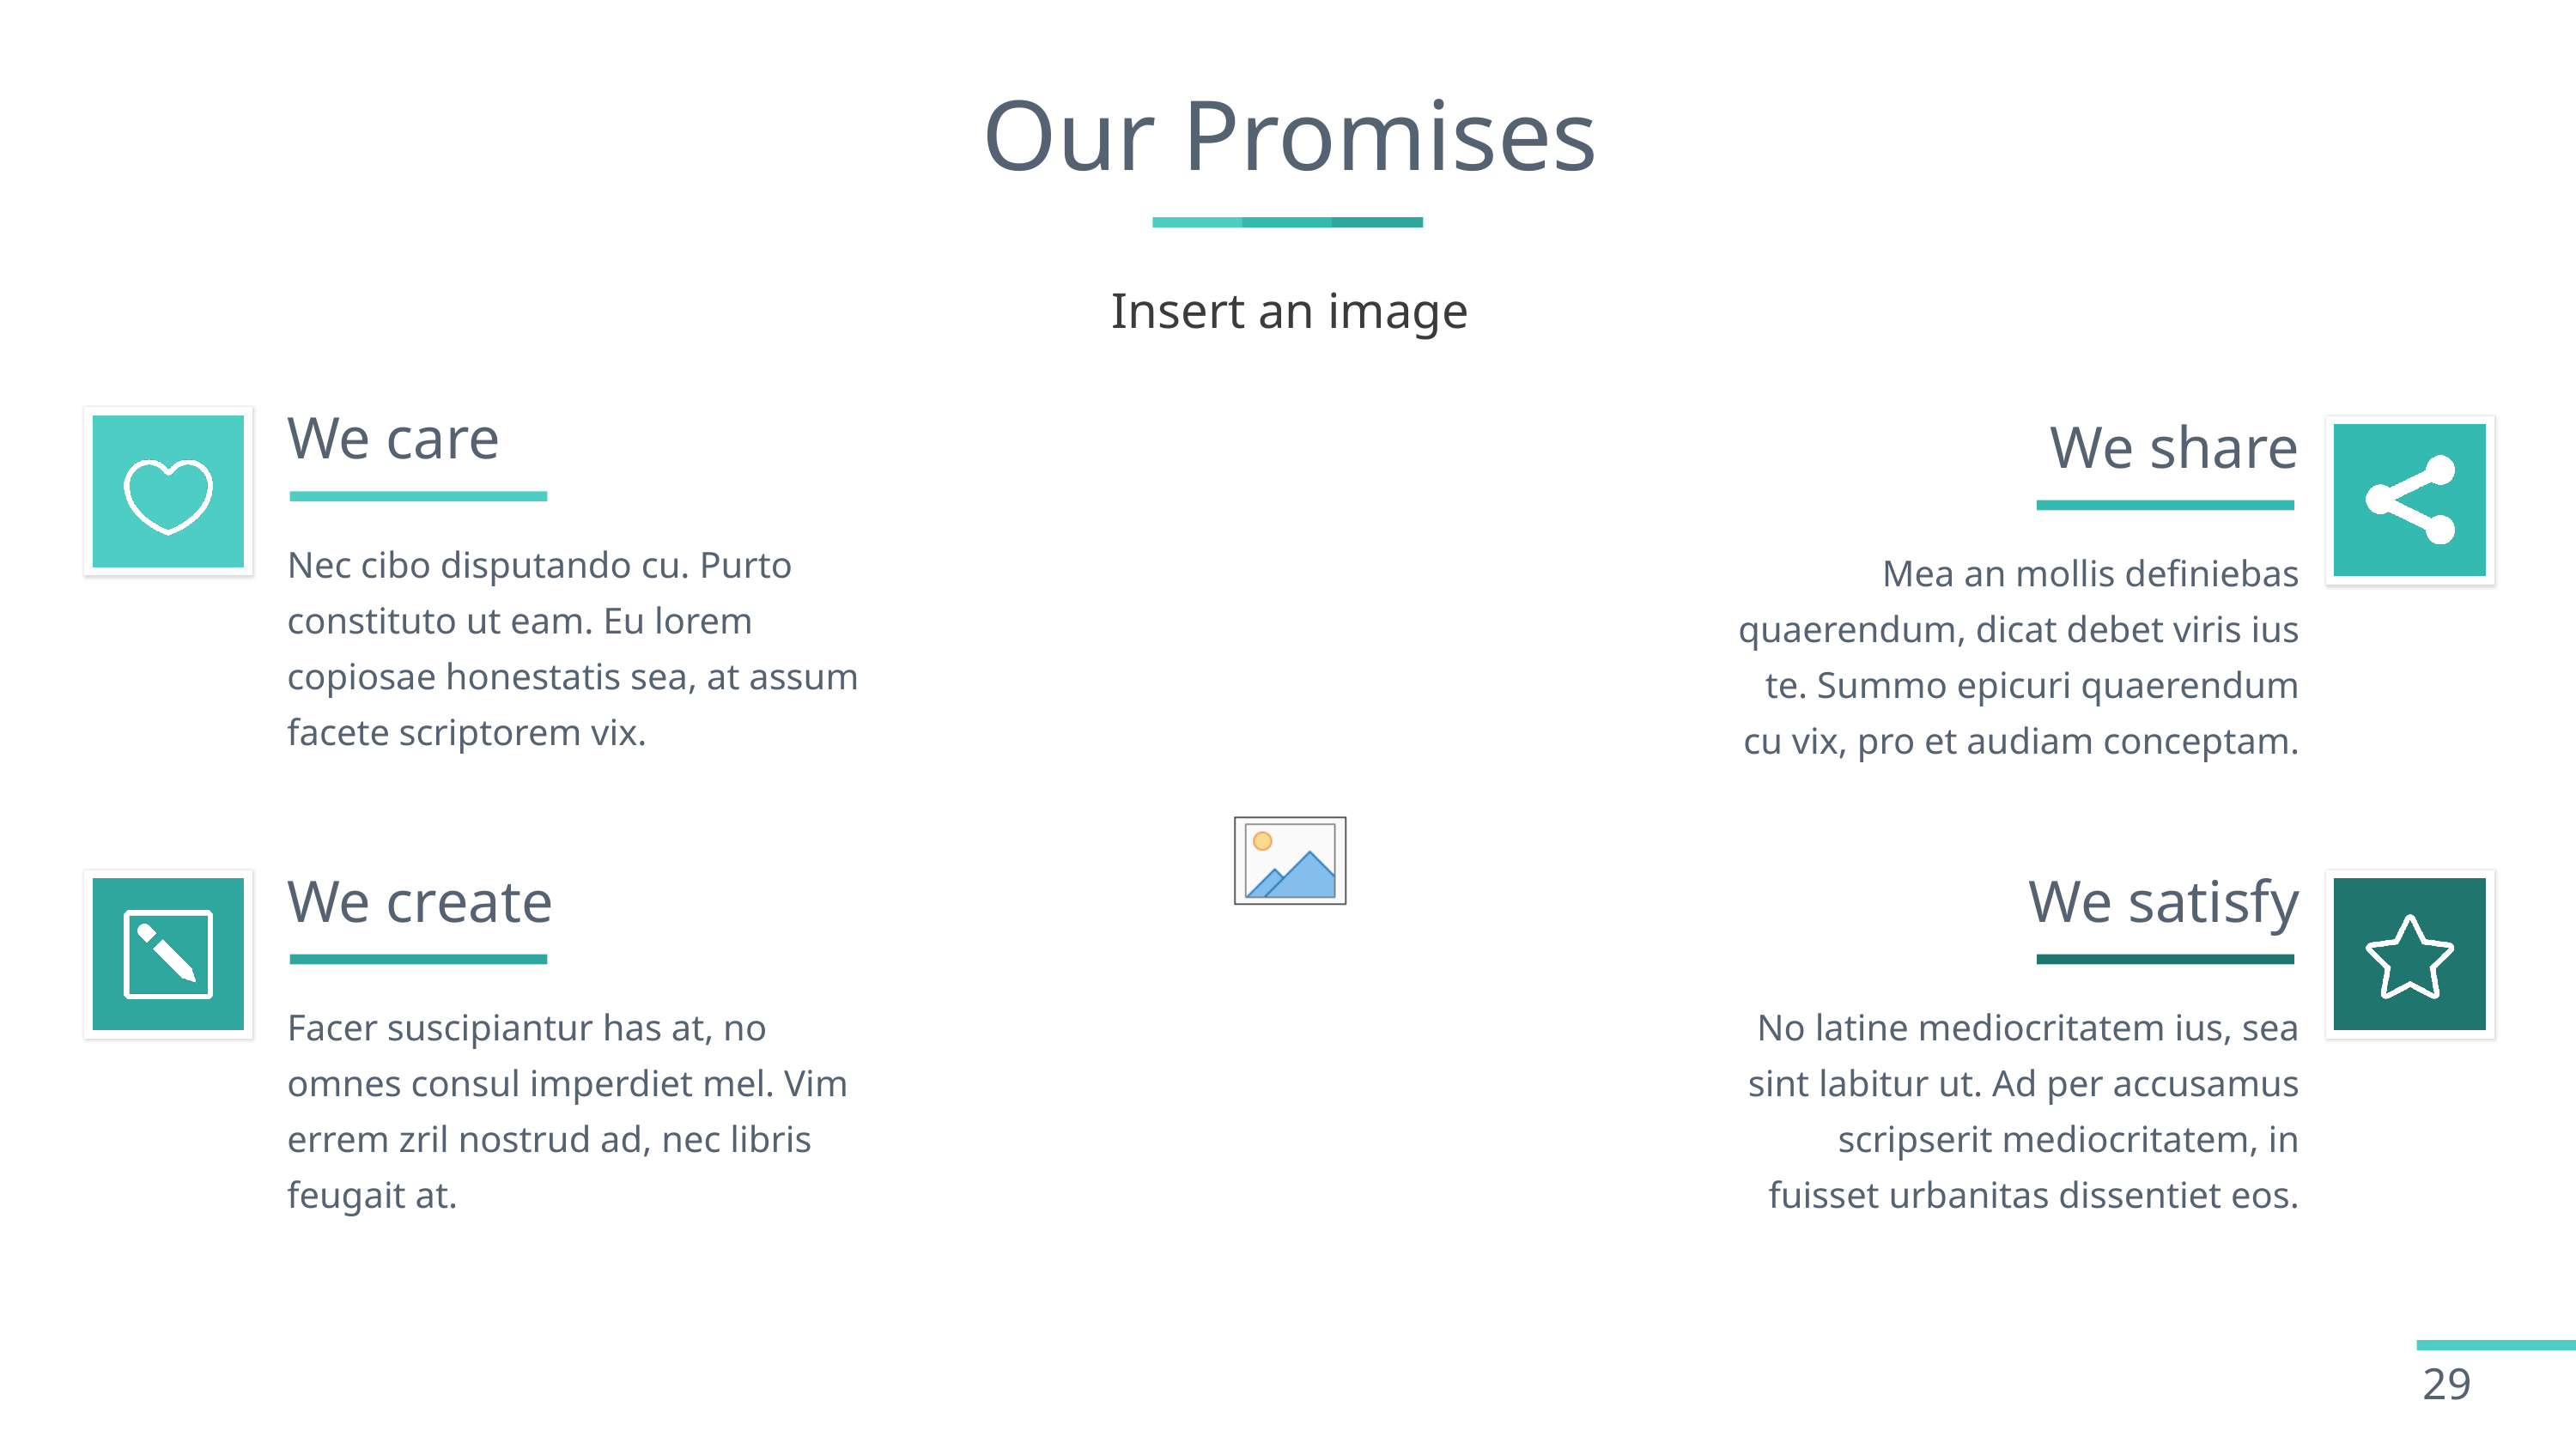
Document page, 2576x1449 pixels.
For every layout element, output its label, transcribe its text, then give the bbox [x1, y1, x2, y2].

picture [862, 273, 1718, 1449]
slide_number 29 [2409, 1351, 2576, 1421]
list Nec cibo disputando cu. Purto constituto ut eam. Eu lorem copiosae honestatis sea, at assum facete scriptorem vix. [274, 523, 862, 813]
list We care [274, 383, 862, 489]
picture [124, 446, 213, 536]
title Our Promises [69, 49, 2512, 230]
picture [2366, 910, 2455, 999]
list Facer suscipiantur has at, no omnes consul imperdiet mel. Vim errem zril nostrud ad, nec libris feugait at. [274, 985, 862, 1276]
list No latine mediocritatem ius, sea sint labitur ut. Ad per accusamus scripserit mediocritatem, in fuisset urbanitas dissentiet eos. [1718, 985, 2313, 1276]
list We share [1718, 392, 2313, 498]
picture [124, 910, 213, 999]
list We satisfy [1718, 846, 2313, 952]
list Mea an mollis definiebas quaerendum, dicat debet viris ius te. Summo epicuri quaerendum cu vix, pro et audiam conceptam. [1718, 531, 2313, 822]
list We create [274, 846, 862, 952]
picture [2366, 455, 2455, 545]
